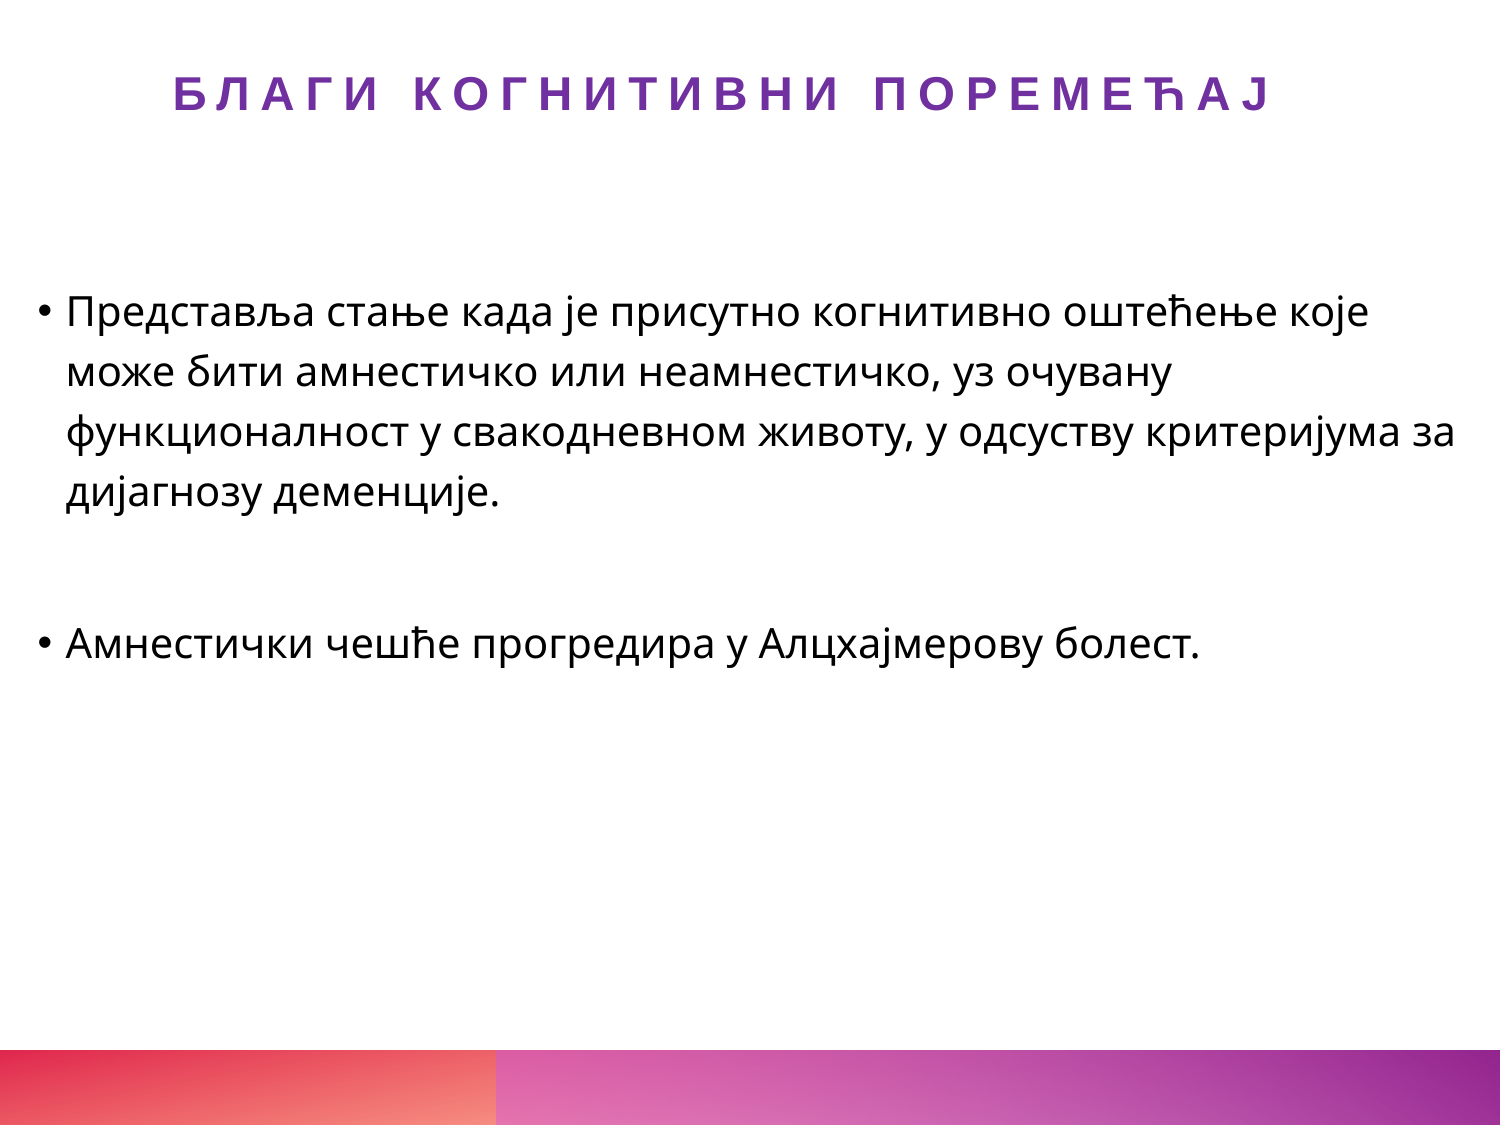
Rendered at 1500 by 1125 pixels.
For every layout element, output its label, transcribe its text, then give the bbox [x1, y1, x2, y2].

list Представља стање када је присутно когнитивно оштећење које може бити амнестичко или неамнестичко, уз очувану функционалност у свакодневном животу, у одсуству критеријума за дијагнозу деменције. Амнестички чешће прогредира у Алцхајмерову болест. [37, 275, 1463, 988]
title Благи когнитивни поремећај [172, 62, 1328, 120]
